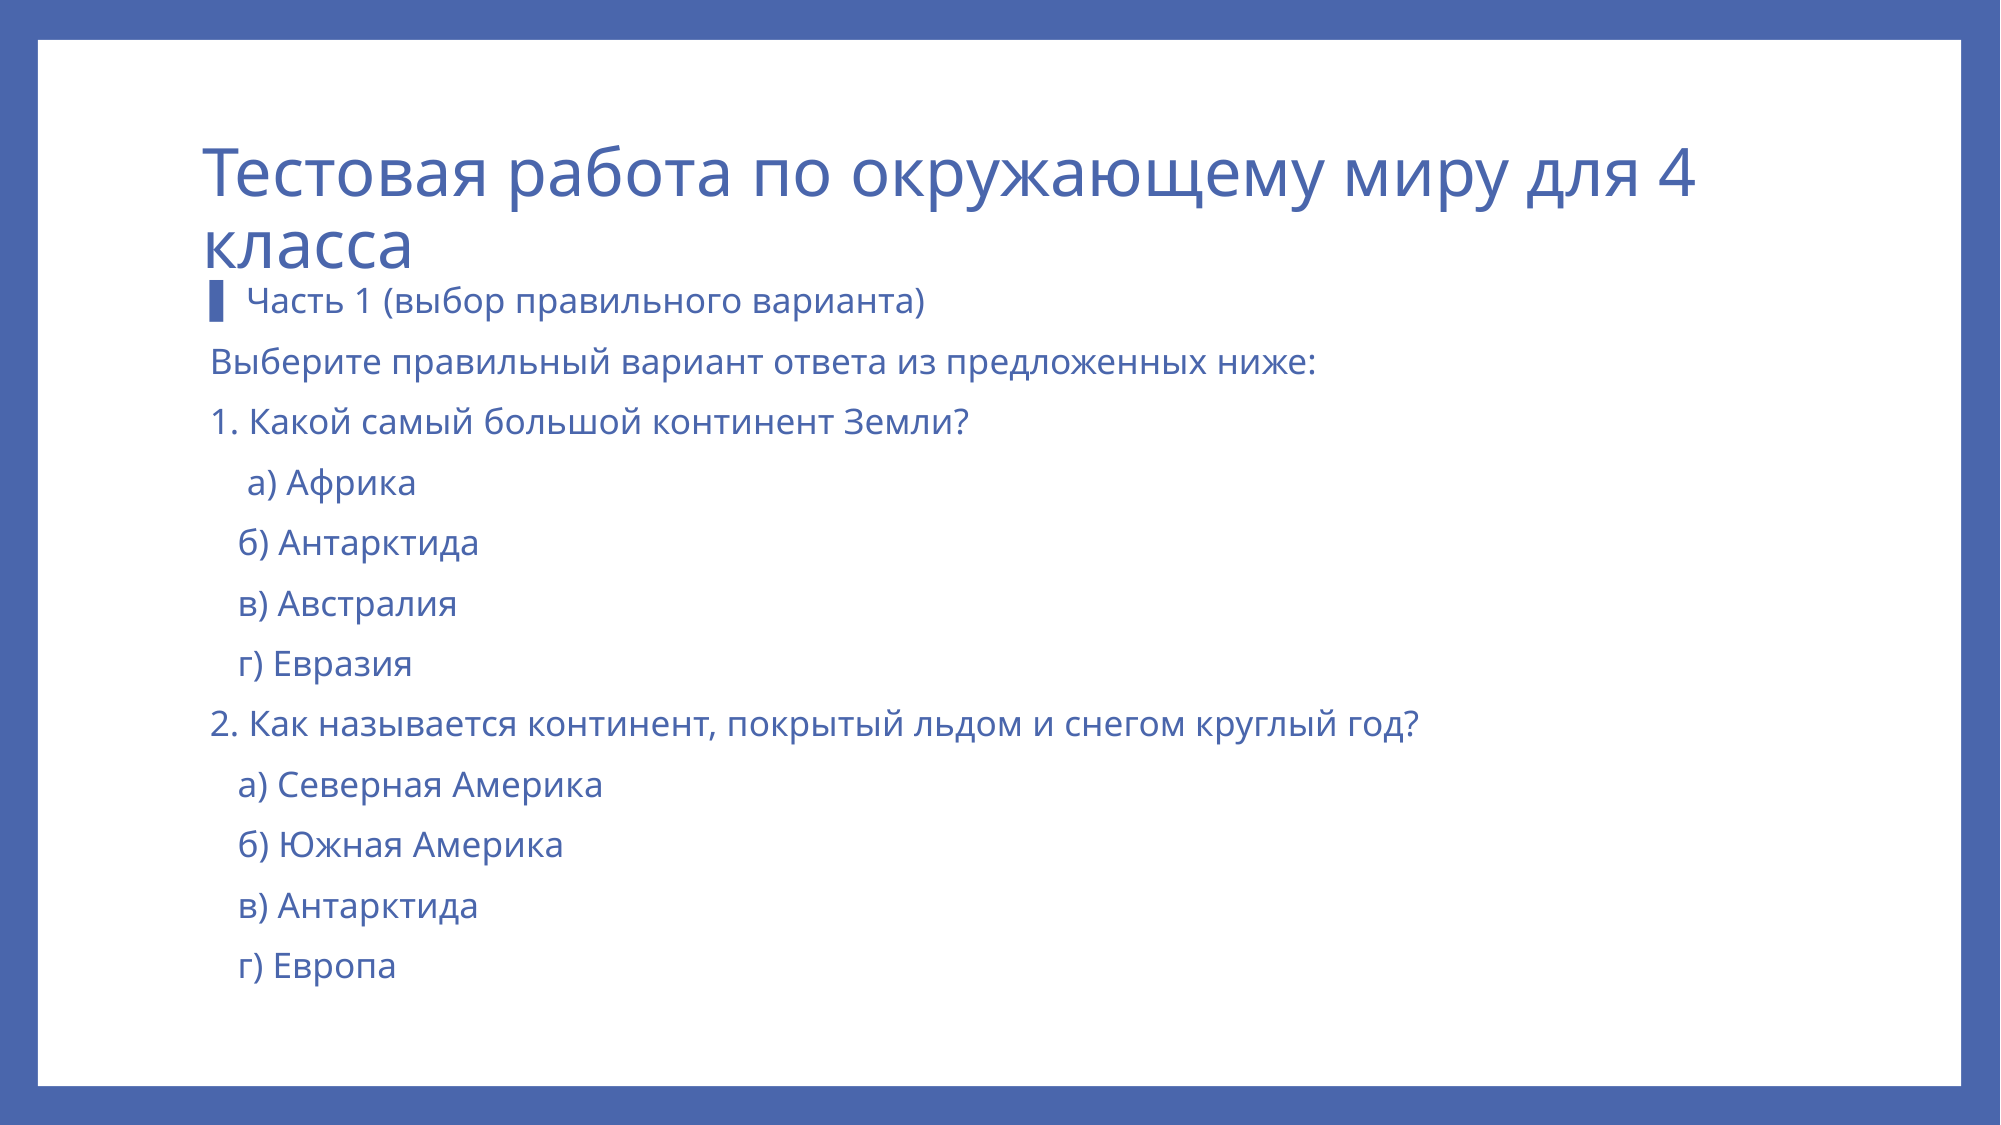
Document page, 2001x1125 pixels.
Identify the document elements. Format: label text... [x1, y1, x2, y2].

title Тестовая работа по окружающему миру для 4 класса [187, 99, 1808, 276]
list ▌ Часть 1 (выбор правильного варианта) Выберите правильный вариант ответа из предложенных ниже: 1. Какой самый большой континент Земли? а) Африка б) Антарктида в) Австралия г) Евразия 2. Как называется континент, покрытый льдом и снегом круглый год? а) Северная Америка б) Южная Америка в) Антарктида г) Европа [187, 276, 1808, 1000]
